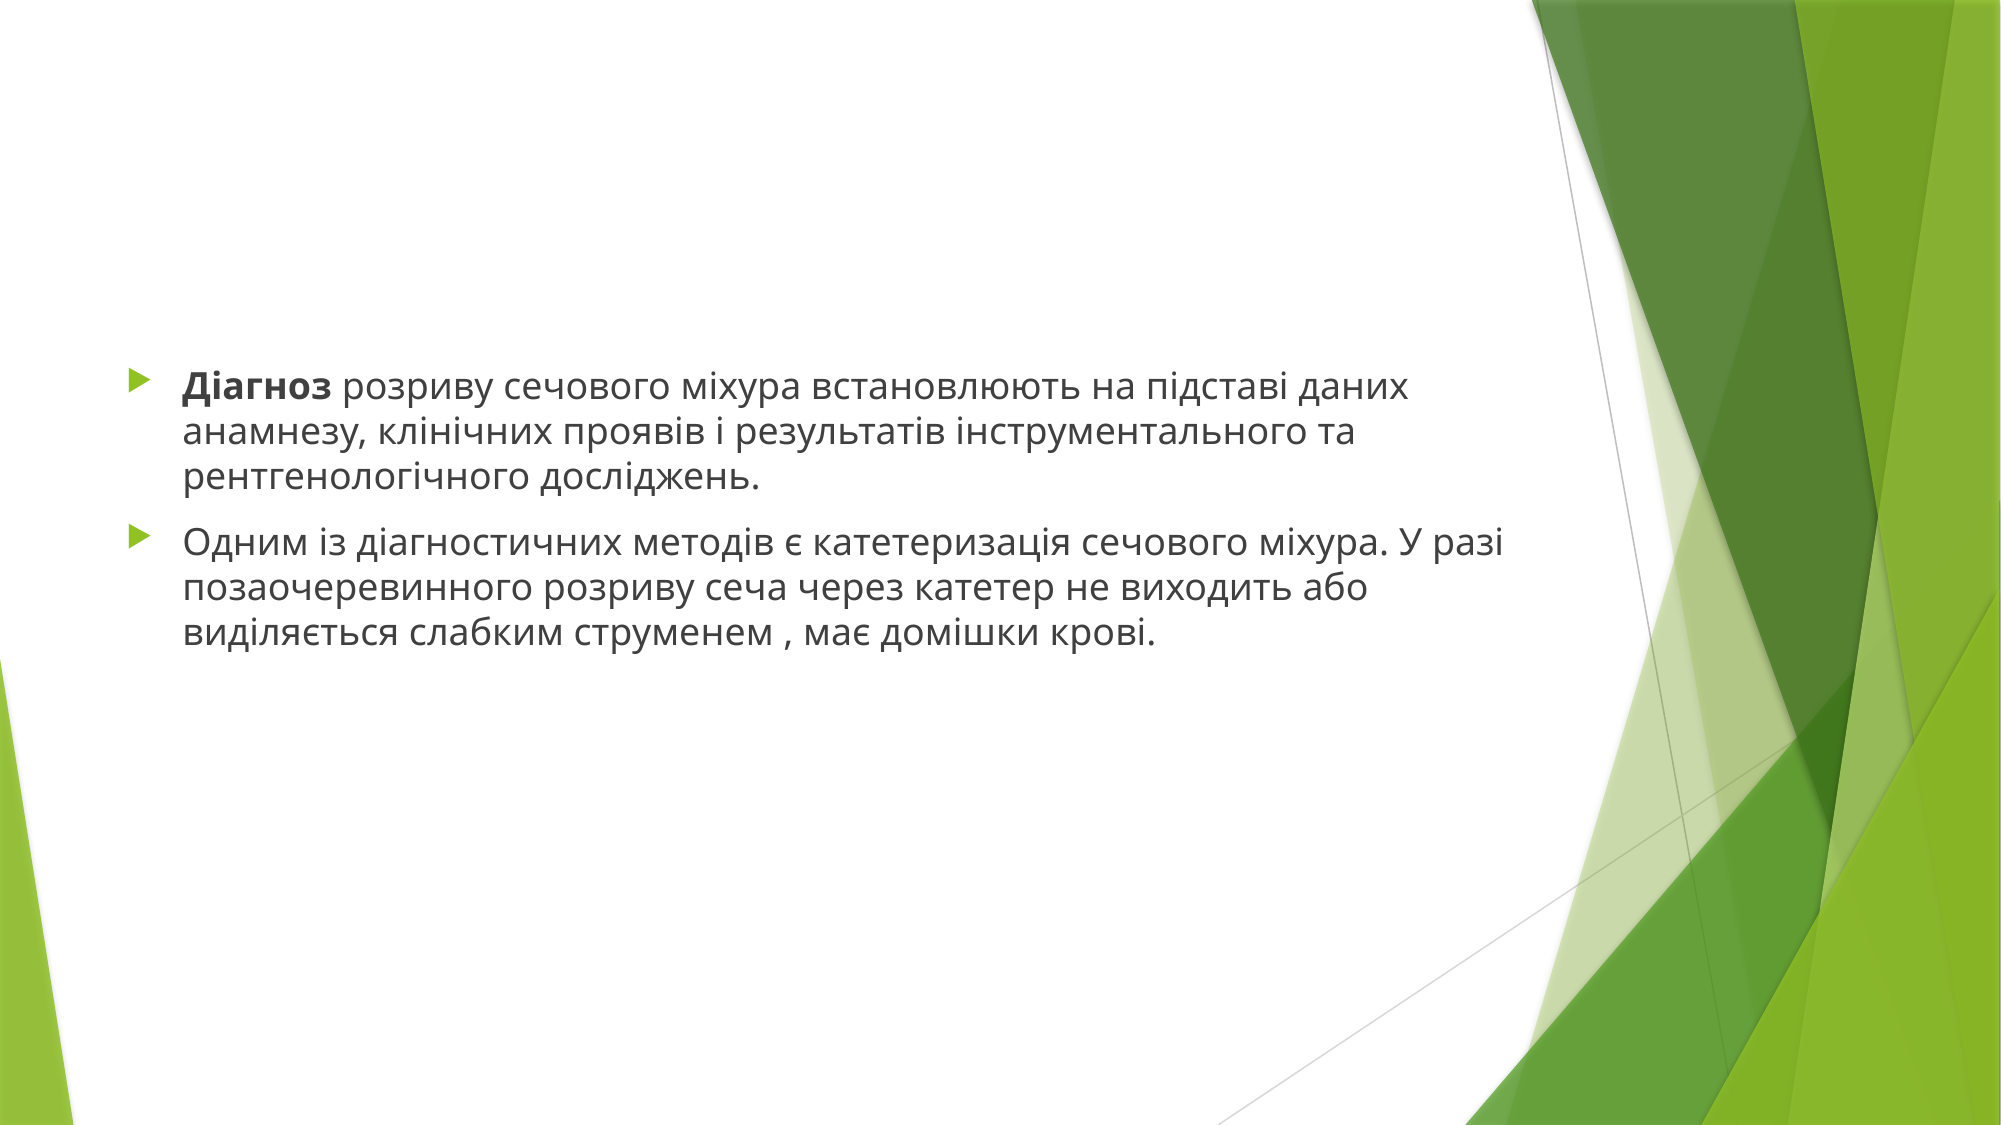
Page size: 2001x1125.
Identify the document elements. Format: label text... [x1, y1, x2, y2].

list Діагноз розриву сечового міхура встановлюють на підставі даних анамнезу, клінічних проявів і результатів інструментального та рентгенологічного досліджень. Одним із діагностичних методів є катетеризація сечового міхура. У разі позаочеревинного розриву сеча через катетер не виходить або виділяється слабким струменем , має домішки крові. [111, 354, 1522, 992]
